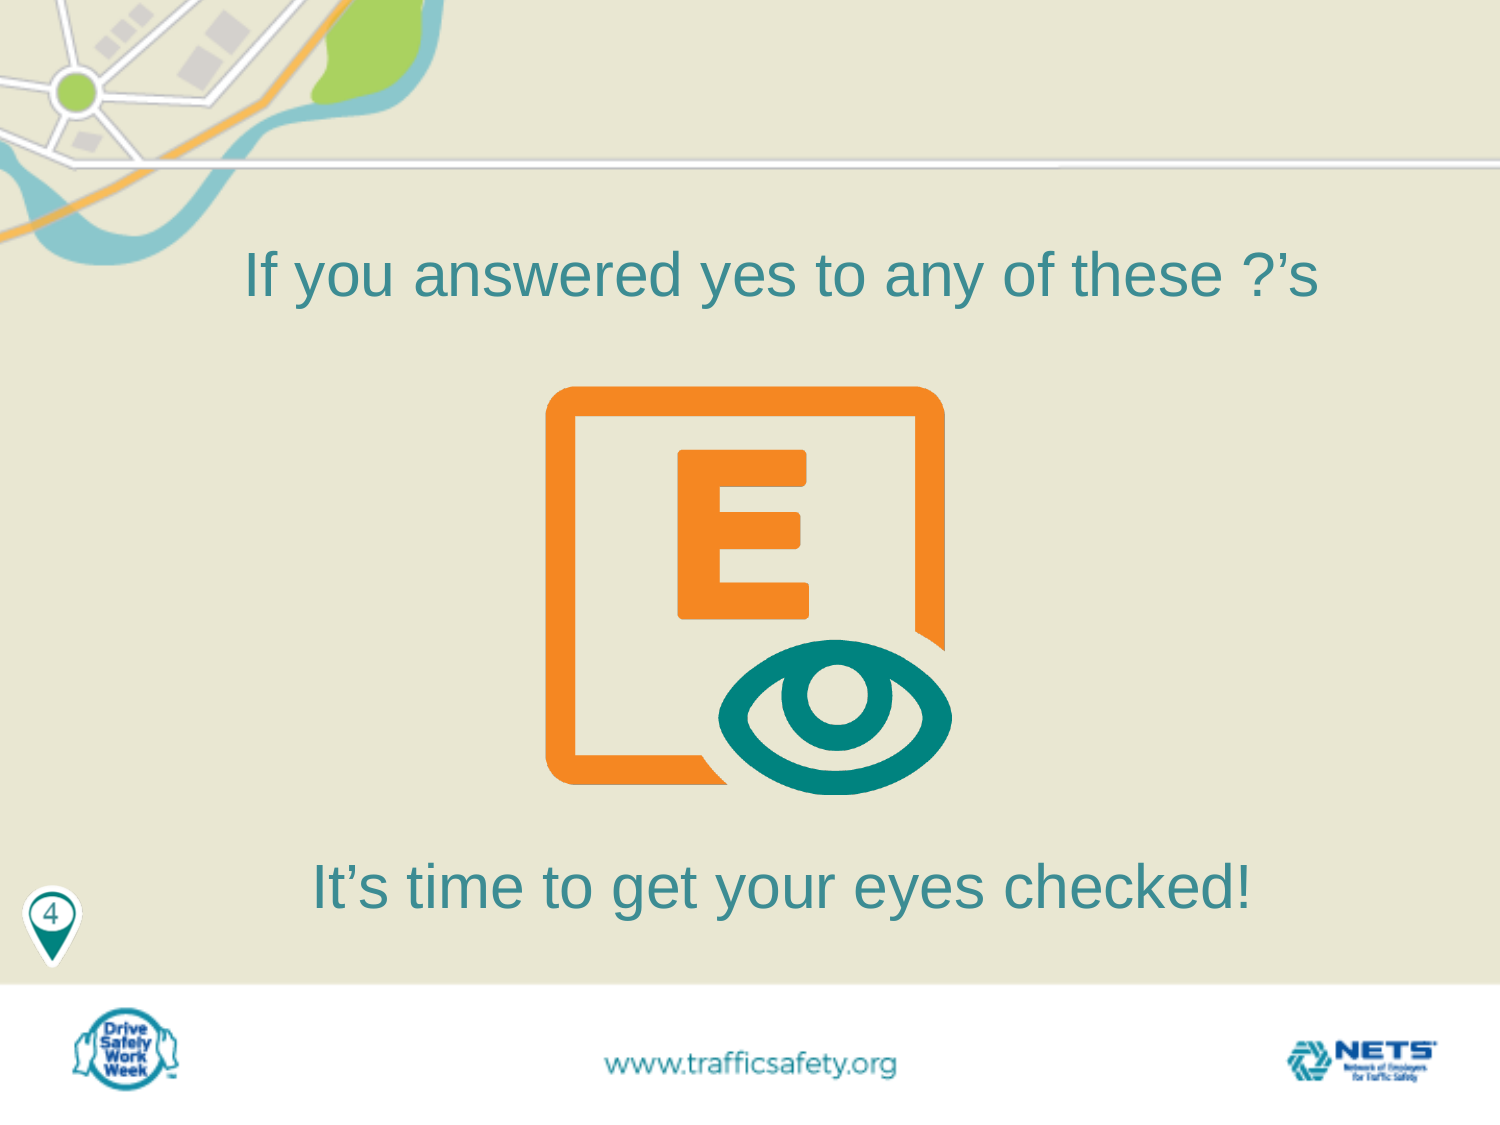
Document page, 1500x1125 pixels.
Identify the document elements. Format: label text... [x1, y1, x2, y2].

picture [0, 0, 1500, 1125]
list If you answered yes to any of these ?’s It’s time to get your eyes checked! [162, 225, 1402, 883]
